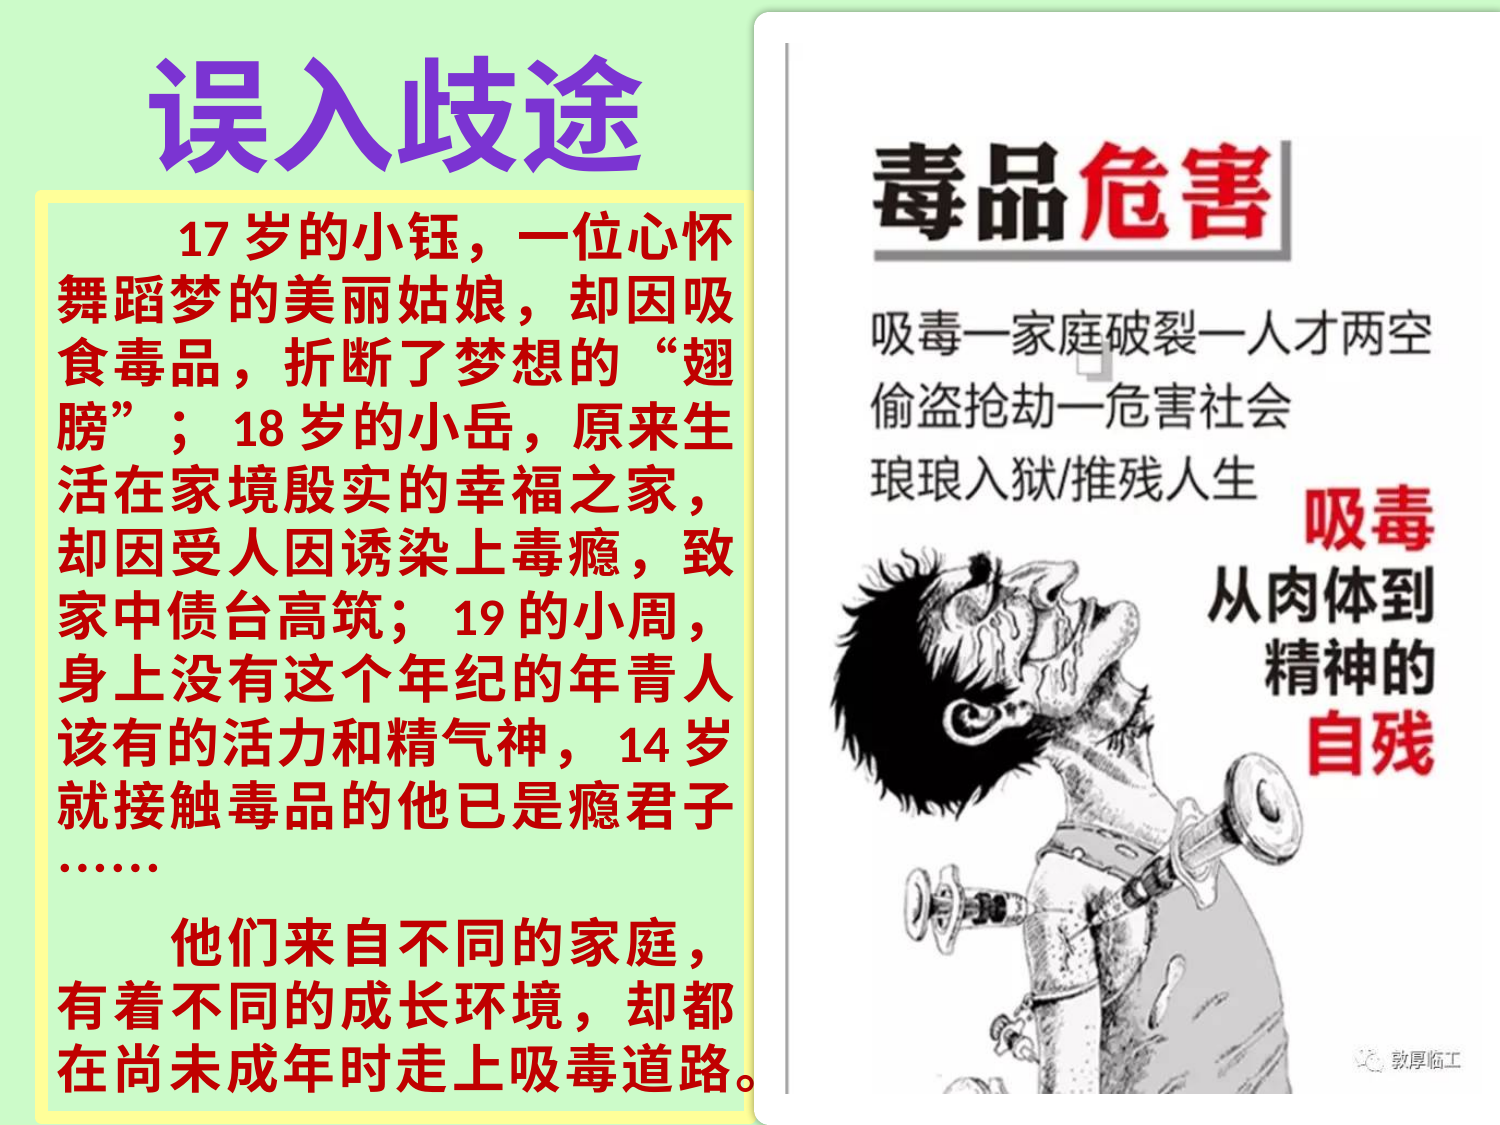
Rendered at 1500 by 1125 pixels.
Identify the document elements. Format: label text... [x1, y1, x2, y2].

subtitle 17岁的小钰，一位心怀舞蹈梦的美丽姑娘，却因吸食毒品，折断了梦想的“翅膀”；18岁的小岳，原来生活在家境殷实的幸福之家，却因受人因诱染上毒瘾，致家中债台高筑；19的小周，身上没有这个年纪的年青人该有的活力和精气神，14岁就接触毒品的他已是瘾君子…… 他们来自不同的家庭，有着不同的成长环境，却都在尚未成年时走上吸毒道路。 [41, 196, 750, 1118]
picture [785, 42, 1483, 1095]
text_box 误入歧途 [41, 29, 750, 195]
